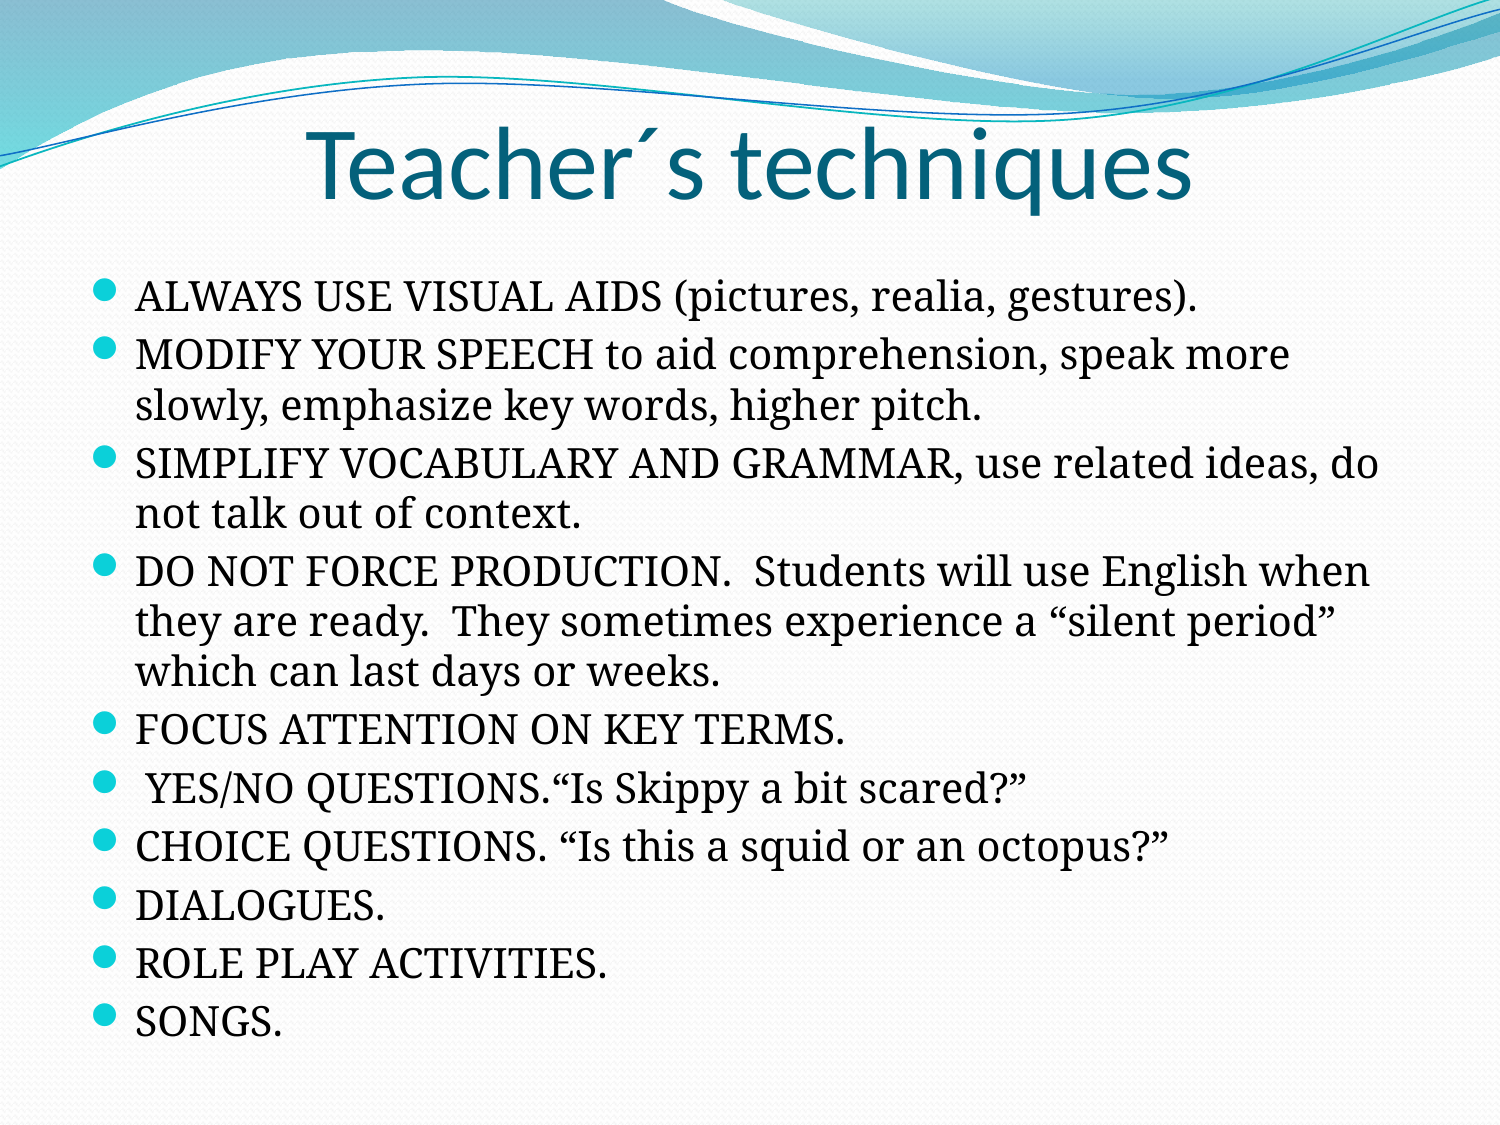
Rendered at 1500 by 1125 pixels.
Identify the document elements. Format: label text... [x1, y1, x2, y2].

list ALWAYS USE VISUAL AIDS (pictures, realia, gestures). MODIFY YOUR SPEECH to aid comprehension, speak more slowly, emphasize key words, higher pitch. SIMPLIFY VOCABULARY AND GRAMMAR, use related ideas, do not talk out of context. DO NOT FORCE PRODUCTION. Students will use English when they are ready. They sometimes experience a “silent period” which can last days or weeks. FOCUS ATTENTION ON KEY TERMS. YES/NO QUESTIONS.“Is Skippy a bit scared?” CHOICE QUESTIONS. “Is this a squid or an octopus?” DIALOGUES. ROLE PLAY ACTIVITIES. SONGS. [75, 262, 1425, 1059]
title Teacher´s techniques [75, 66, 1425, 221]
